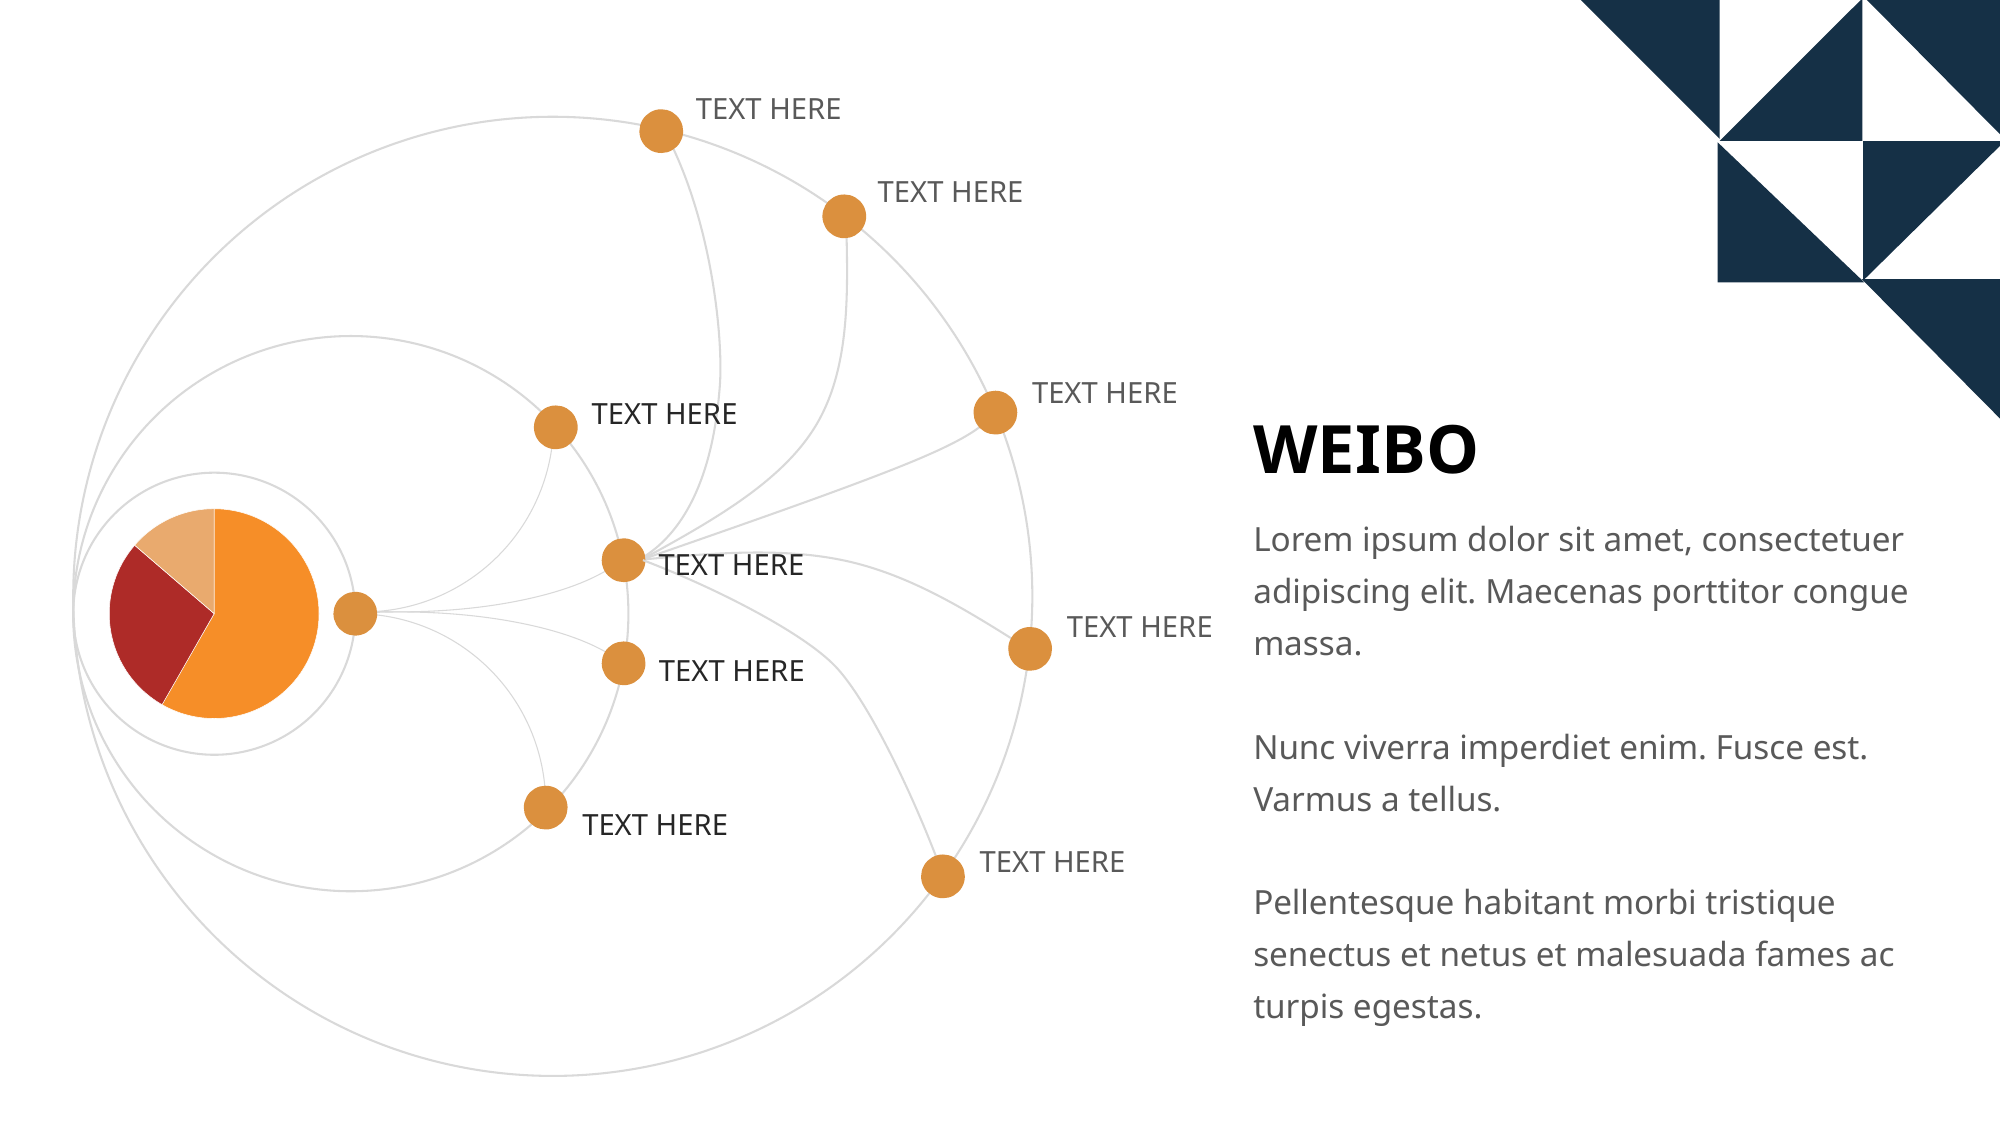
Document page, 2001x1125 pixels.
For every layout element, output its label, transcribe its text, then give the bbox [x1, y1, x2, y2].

text_box [72, 334, 630, 893]
text_box [600, 640, 644, 687]
text_box [772, 666, 937, 858]
text_box TEXT HERE [863, 166, 1050, 216]
text_box [108, 545, 215, 707]
text_box [72, 471, 355, 756]
text_box [80, 676, 929, 1077]
text_box WEIBO [1238, 399, 1587, 495]
text_box TEXT HERE [1052, 601, 1238, 651]
text_box [600, 537, 643, 584]
text_box TEXT HERE [643, 538, 836, 589]
text_box [1865, 0, 2000, 136]
text_box [72, 115, 1034, 857]
text_box Lorem ipsum dolor sit amet, consectetuer adipiscing elit. Maecenas porttitor congue massa. Nunc viverra imperdiet enim. Fusce est. Varmus a tellus. Pellentesque habitant morbi tristique senectus et netus et malesuada fames ac turpis egestas. [1238, 499, 1972, 1033]
text_box [670, 589, 811, 644]
text_box [1579, 0, 1721, 142]
text_box [821, 193, 868, 240]
text_box [163, 507, 321, 720]
text_box [1007, 625, 1053, 672]
text_box [638, 108, 685, 155]
text_box [133, 507, 216, 616]
text_box TEXT HERE [1017, 366, 1205, 417]
text_box [1721, 0, 1864, 142]
text_box TEXT HERE [576, 387, 769, 438]
text_box [332, 590, 379, 637]
text_box TEXT HERE [964, 836, 1152, 886]
text_box [920, 853, 964, 900]
text_box TEXT HERE [567, 798, 760, 849]
text_box [1863, 278, 2000, 421]
text_box [532, 404, 576, 451]
text_box [522, 784, 567, 831]
text_box TEXT HERE [681, 82, 868, 133]
text_box [1716, 139, 1867, 284]
text_box [972, 389, 1018, 436]
text_box TEXT HERE [644, 644, 837, 695]
text_box [1862, 140, 2000, 278]
